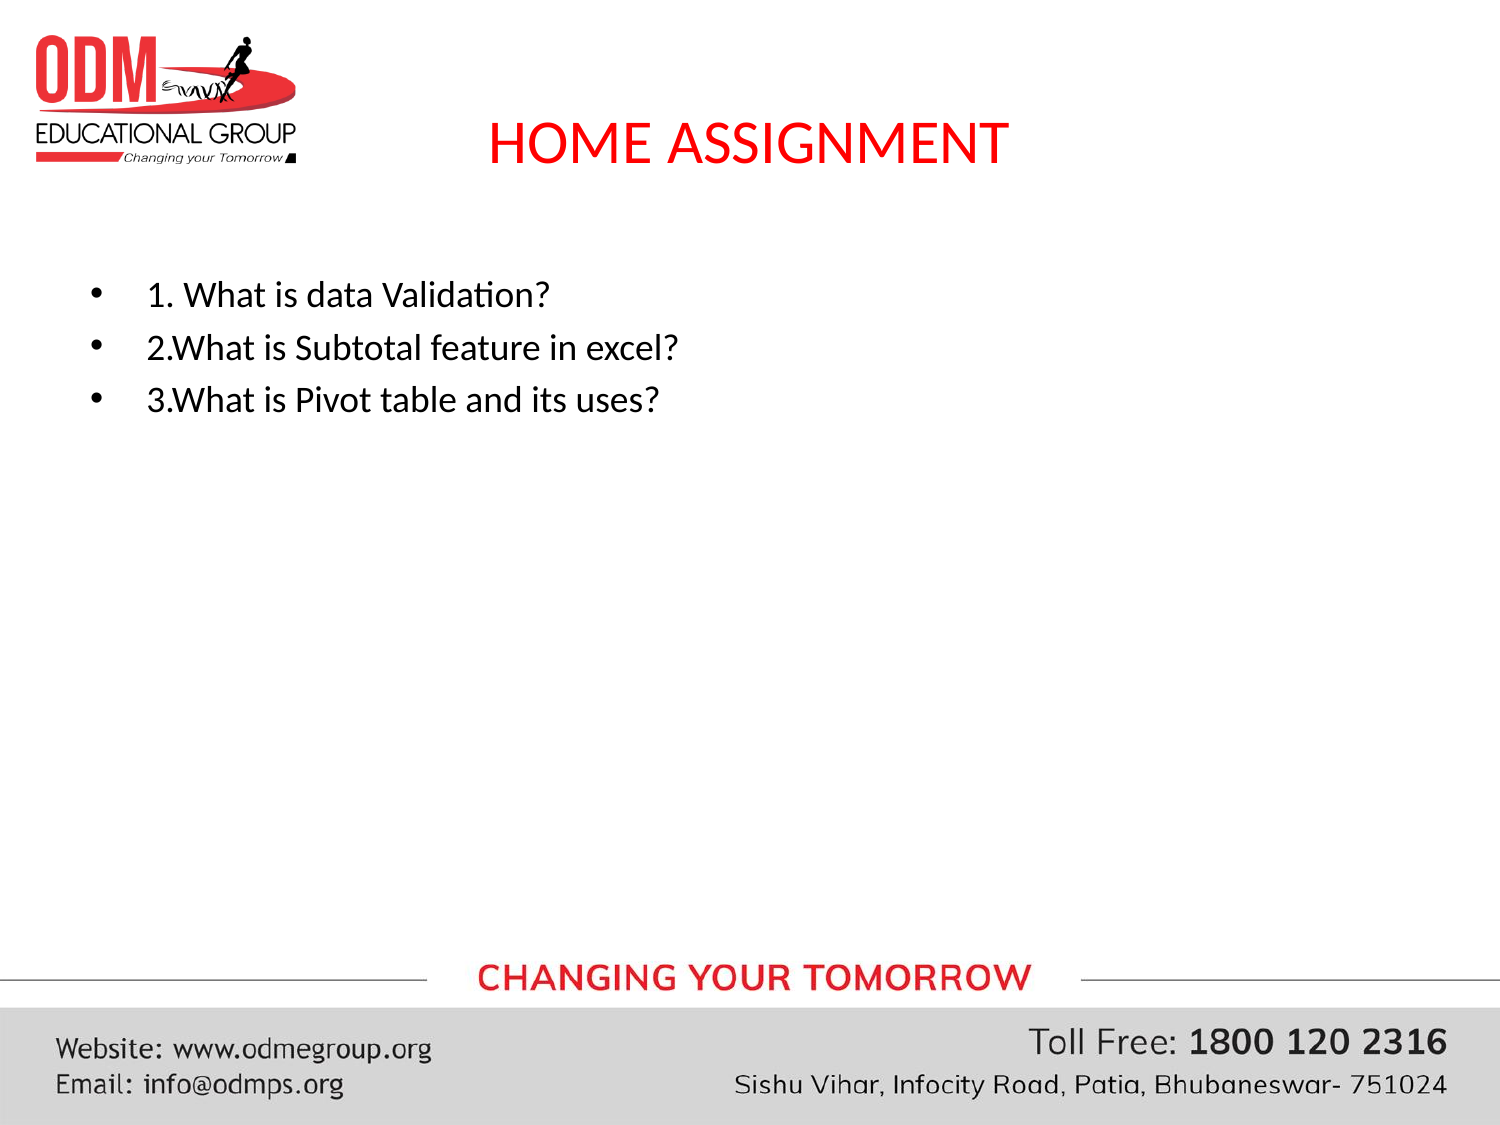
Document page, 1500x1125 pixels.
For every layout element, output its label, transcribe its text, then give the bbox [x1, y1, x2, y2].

picture [36, 35, 296, 164]
list 1. What is data Validation? 2.What is Subtotal feature in excel? 3.What is Pivot table and its uses? [75, 262, 1425, 1005]
title HOME ASSIGNMENT [75, 45, 1425, 233]
picture [0, 900, 1500, 1125]
